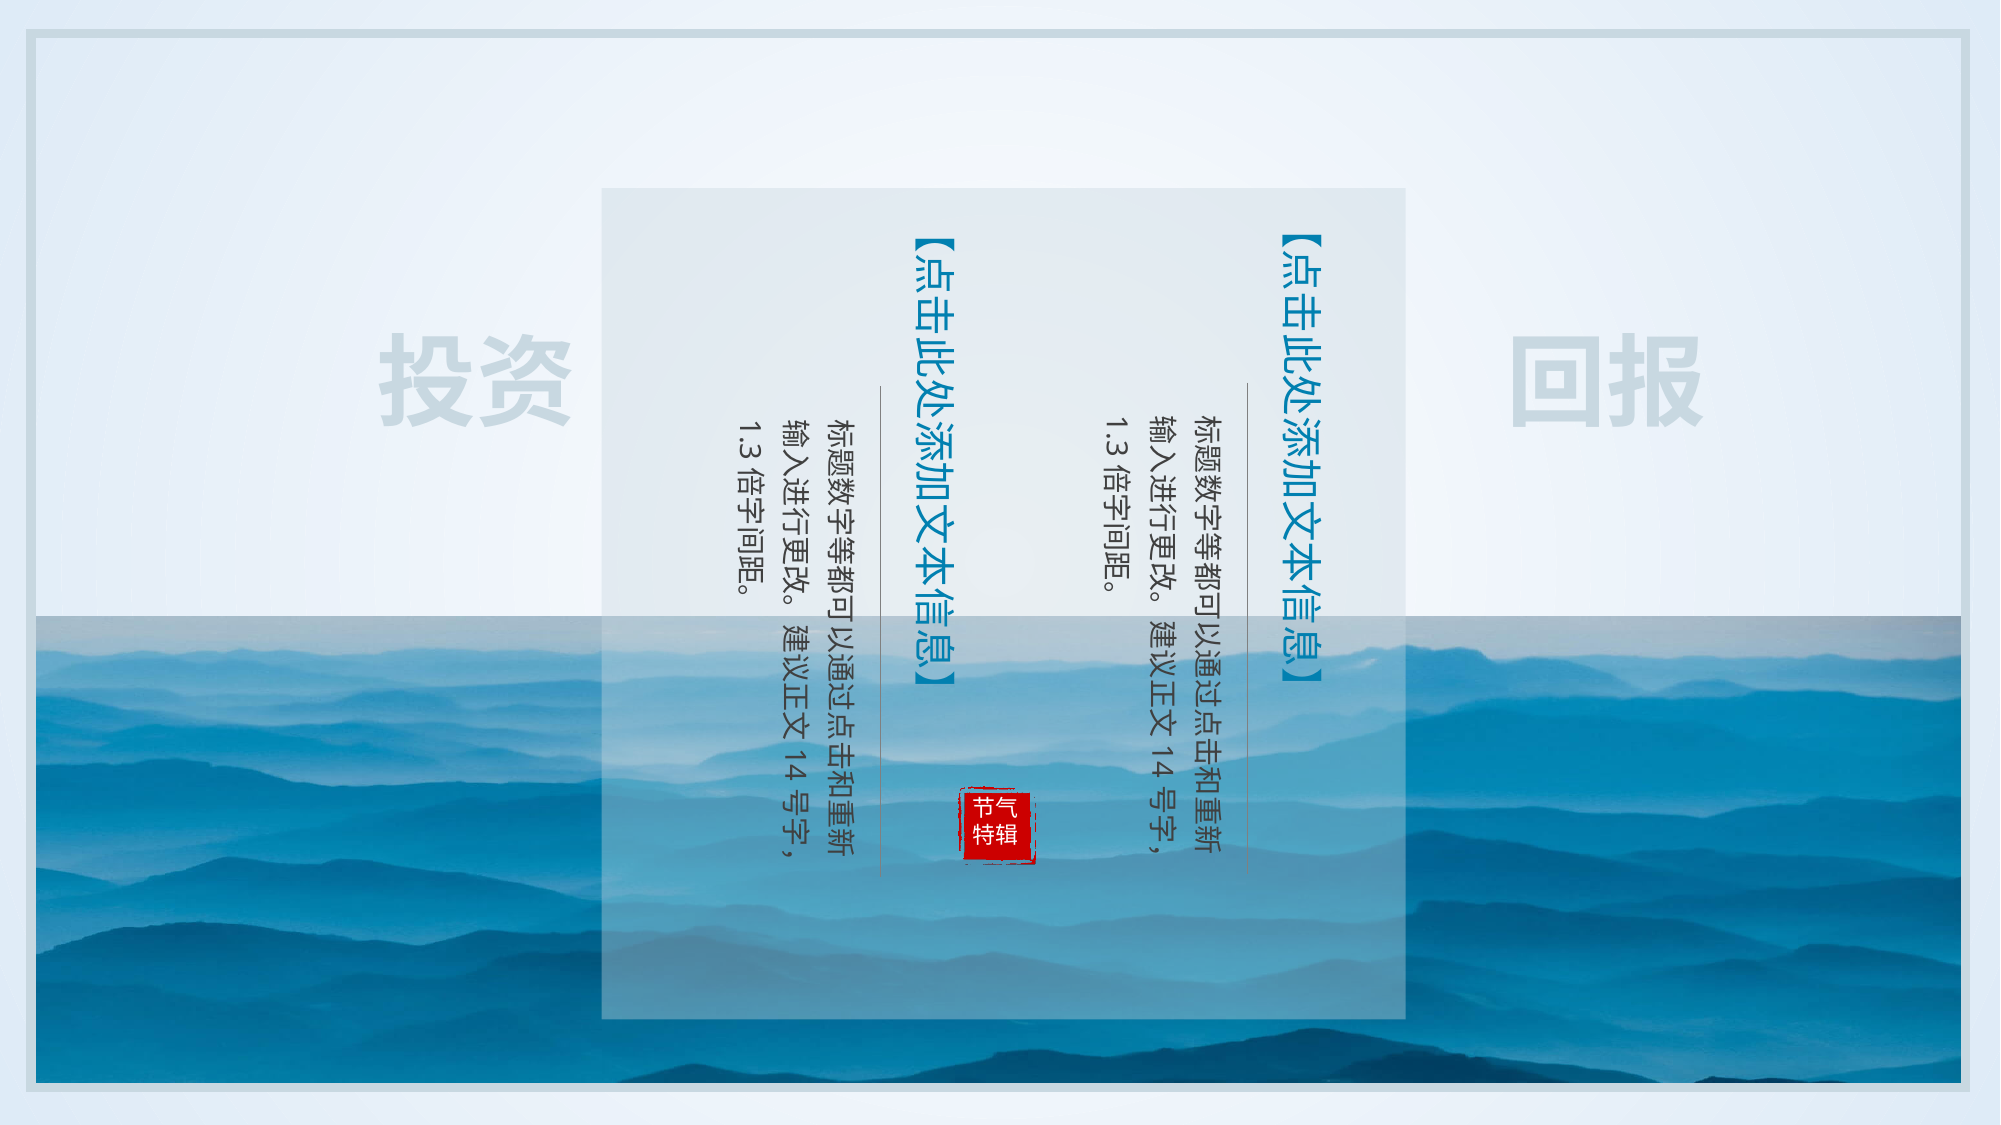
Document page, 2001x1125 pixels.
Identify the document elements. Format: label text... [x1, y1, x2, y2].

text_box [30, 33, 1966, 616]
text_box 回报 [1491, 311, 1721, 446]
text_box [957, 786, 1058, 865]
text_box [601, 187, 1407, 616]
text_box 标题数字等都可以通过点击和重新输入进行更改。建议正文14号字，1.3倍字间距。 [1076, 401, 1245, 616]
text_box 标题数字等都可以通过点击和重新输入进行更改。建议正文14号字，1.3倍字间距。 [710, 404, 878, 616]
text_box 投资 [361, 311, 592, 446]
text_box 【点击此处添加文本信息】 [887, 196, 969, 616]
picture [30, 616, 1966, 1087]
text_box 【点击此处添加文本信息】 [1254, 193, 1336, 616]
